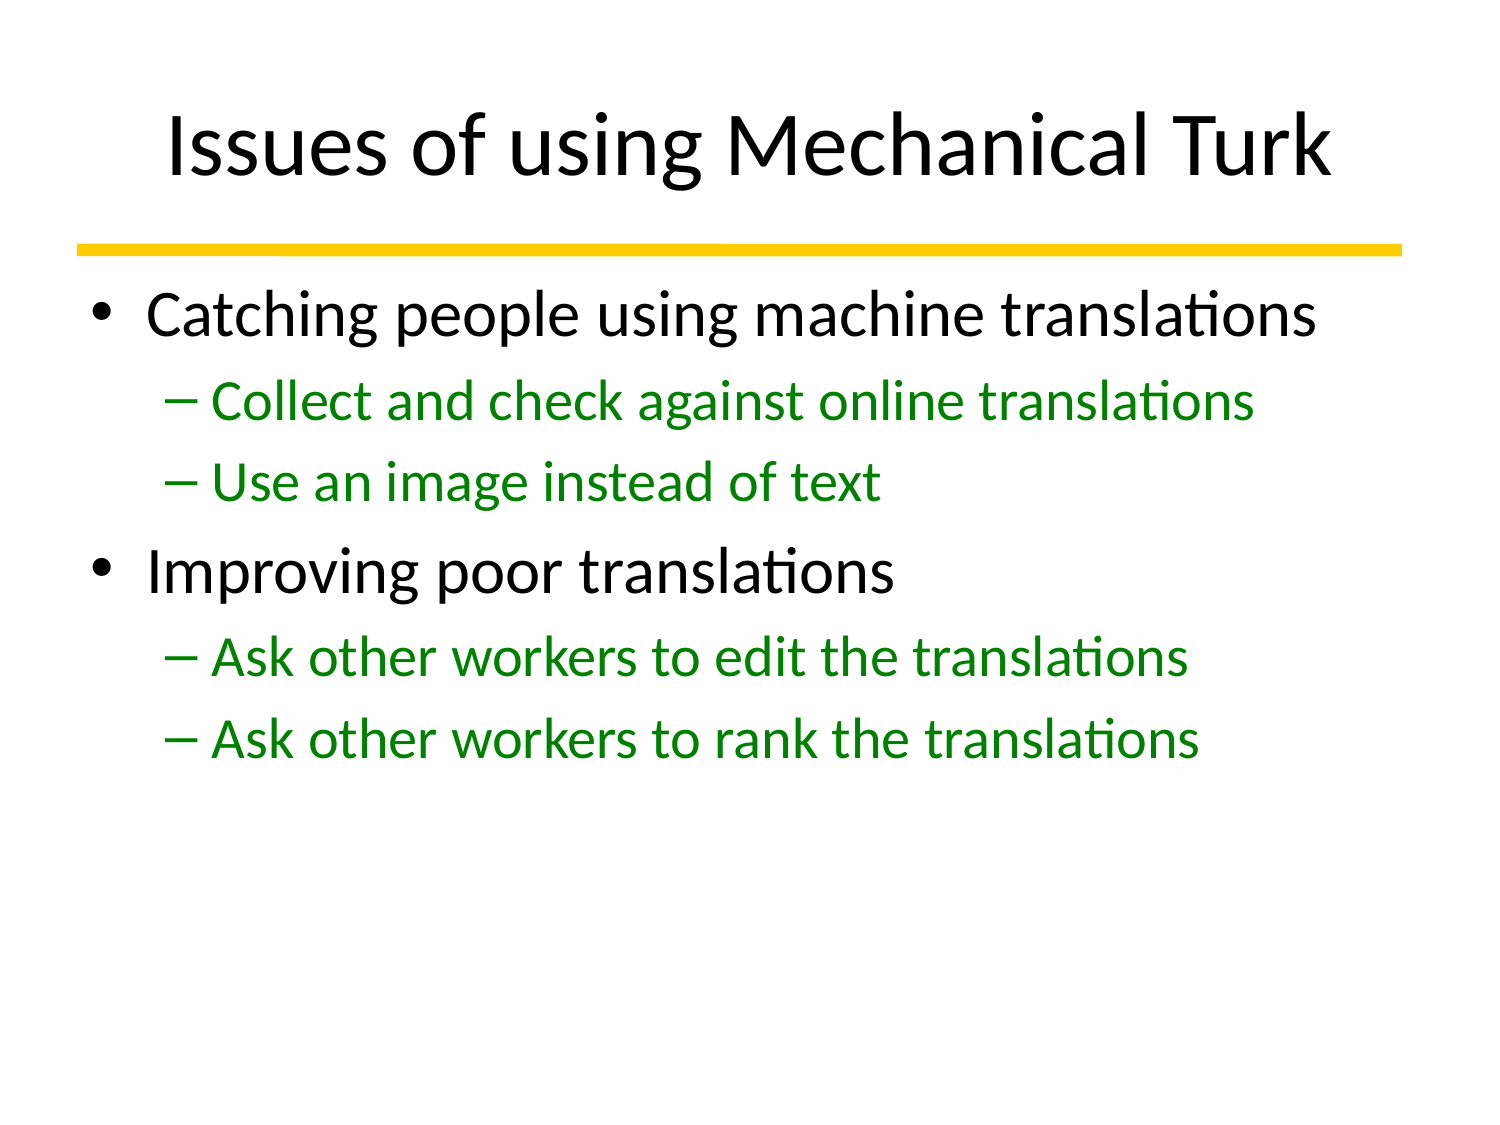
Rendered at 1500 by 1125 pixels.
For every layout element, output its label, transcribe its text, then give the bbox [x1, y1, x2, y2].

list Catching people using machine translations Collect and check against online translations Use an image instead of text Improving poor translations Ask other workers to edit the translations Ask other workers to rank the translations [75, 262, 1425, 1005]
title Issues of using Mechanical Turk [75, 45, 1425, 233]
